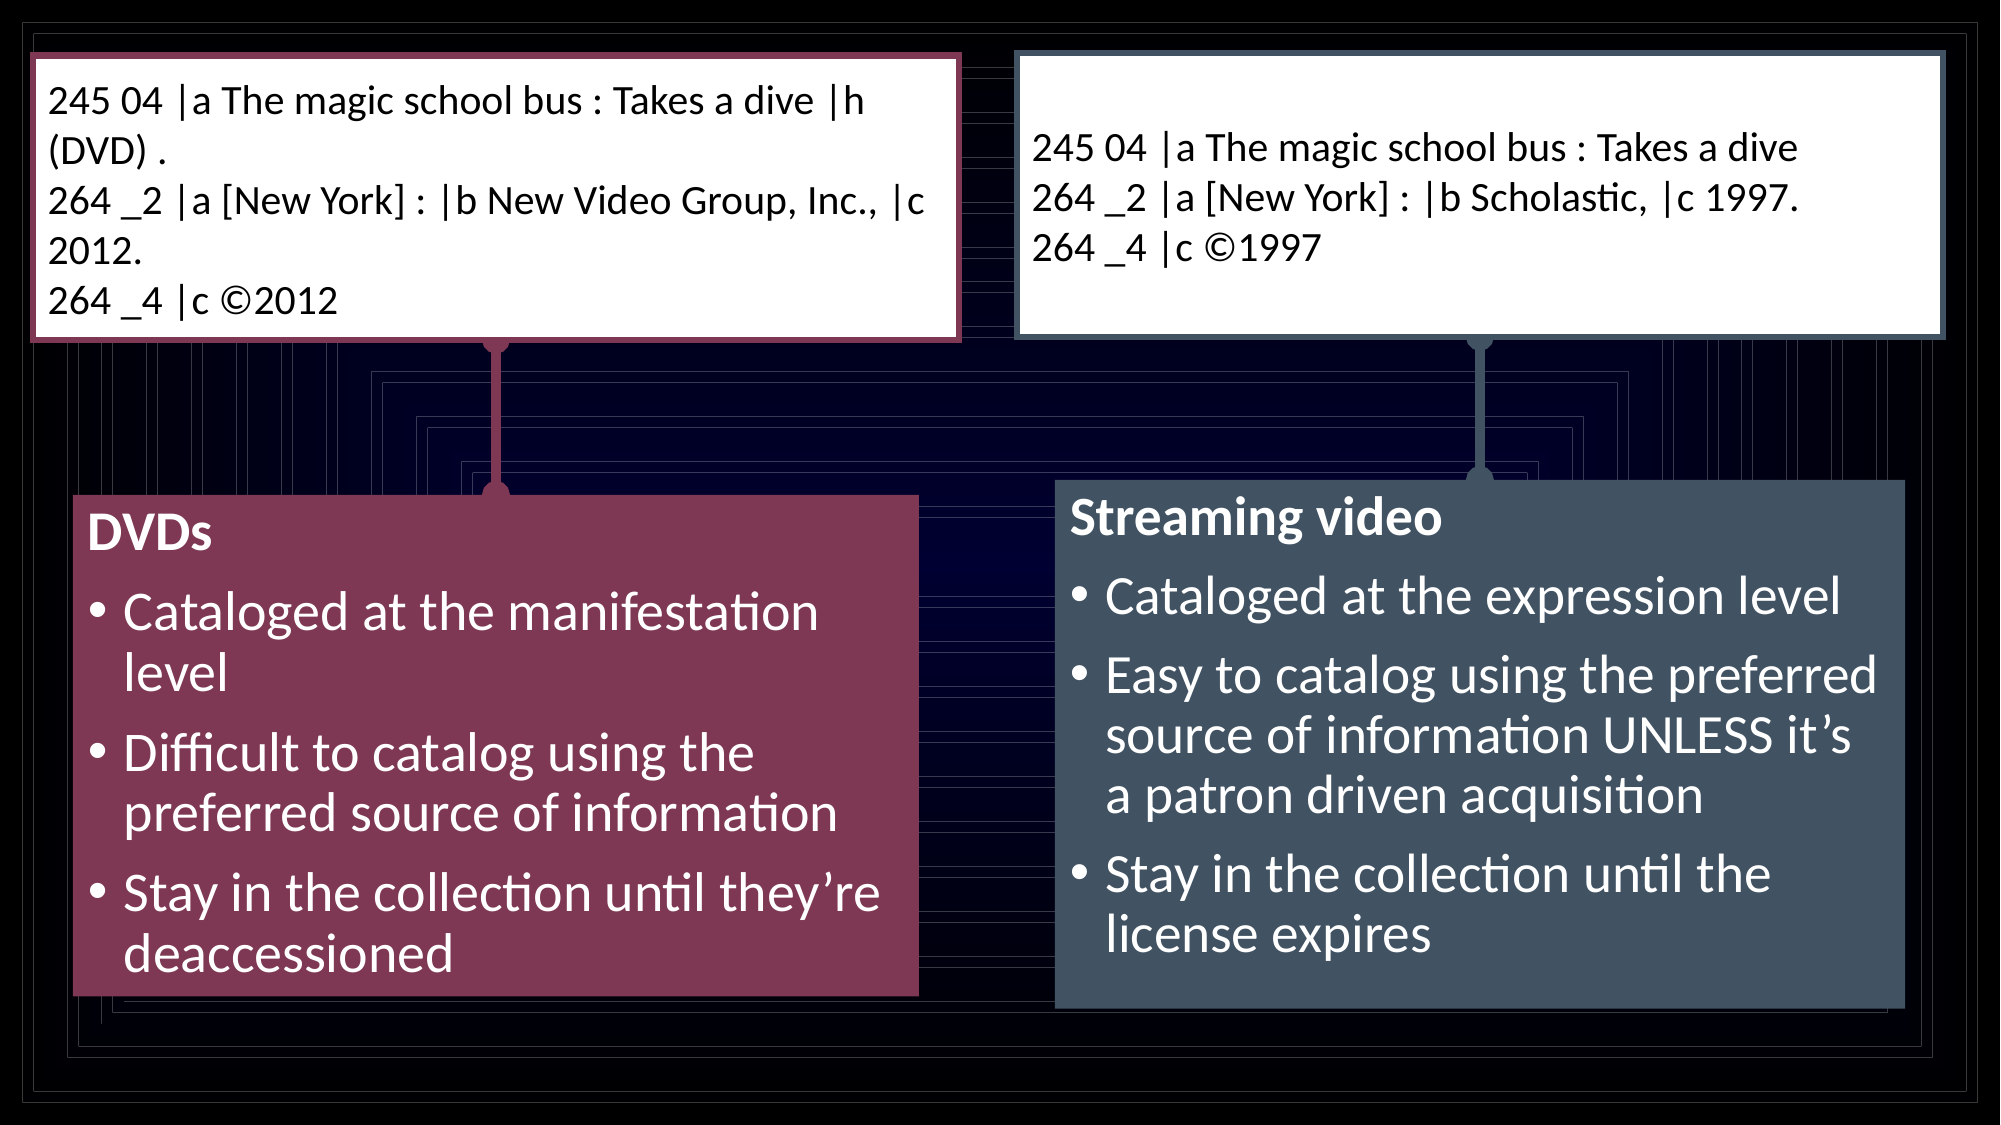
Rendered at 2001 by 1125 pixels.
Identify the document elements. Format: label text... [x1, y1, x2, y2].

list Streaming video Cataloged at the expression level Easy to catalog using the preferred source of information UNLESS it’s a patron driven acquisition Stay in the collection until the license expires [1054, 479, 1906, 1009]
text_box 245 04 |a The magic school bus : Takes a dive 264 _2 |a [New York] : |b Scholastic, |c 1997. 264 _4 |c ©1997 [1016, 52, 1944, 338]
text_box 245 04 |a The magic school bus : Takes a dive |h (DVD) . 264 _2 |a [New York] : |b New Video Group, Inc., |c 2012. 264 _4 |c ©2012 [32, 55, 960, 341]
list DVDs Cataloged at the manifestation level Difficult to catalog using the preferred source of information Stay in the collection until they’re deaccessioned [72, 494, 919, 997]
